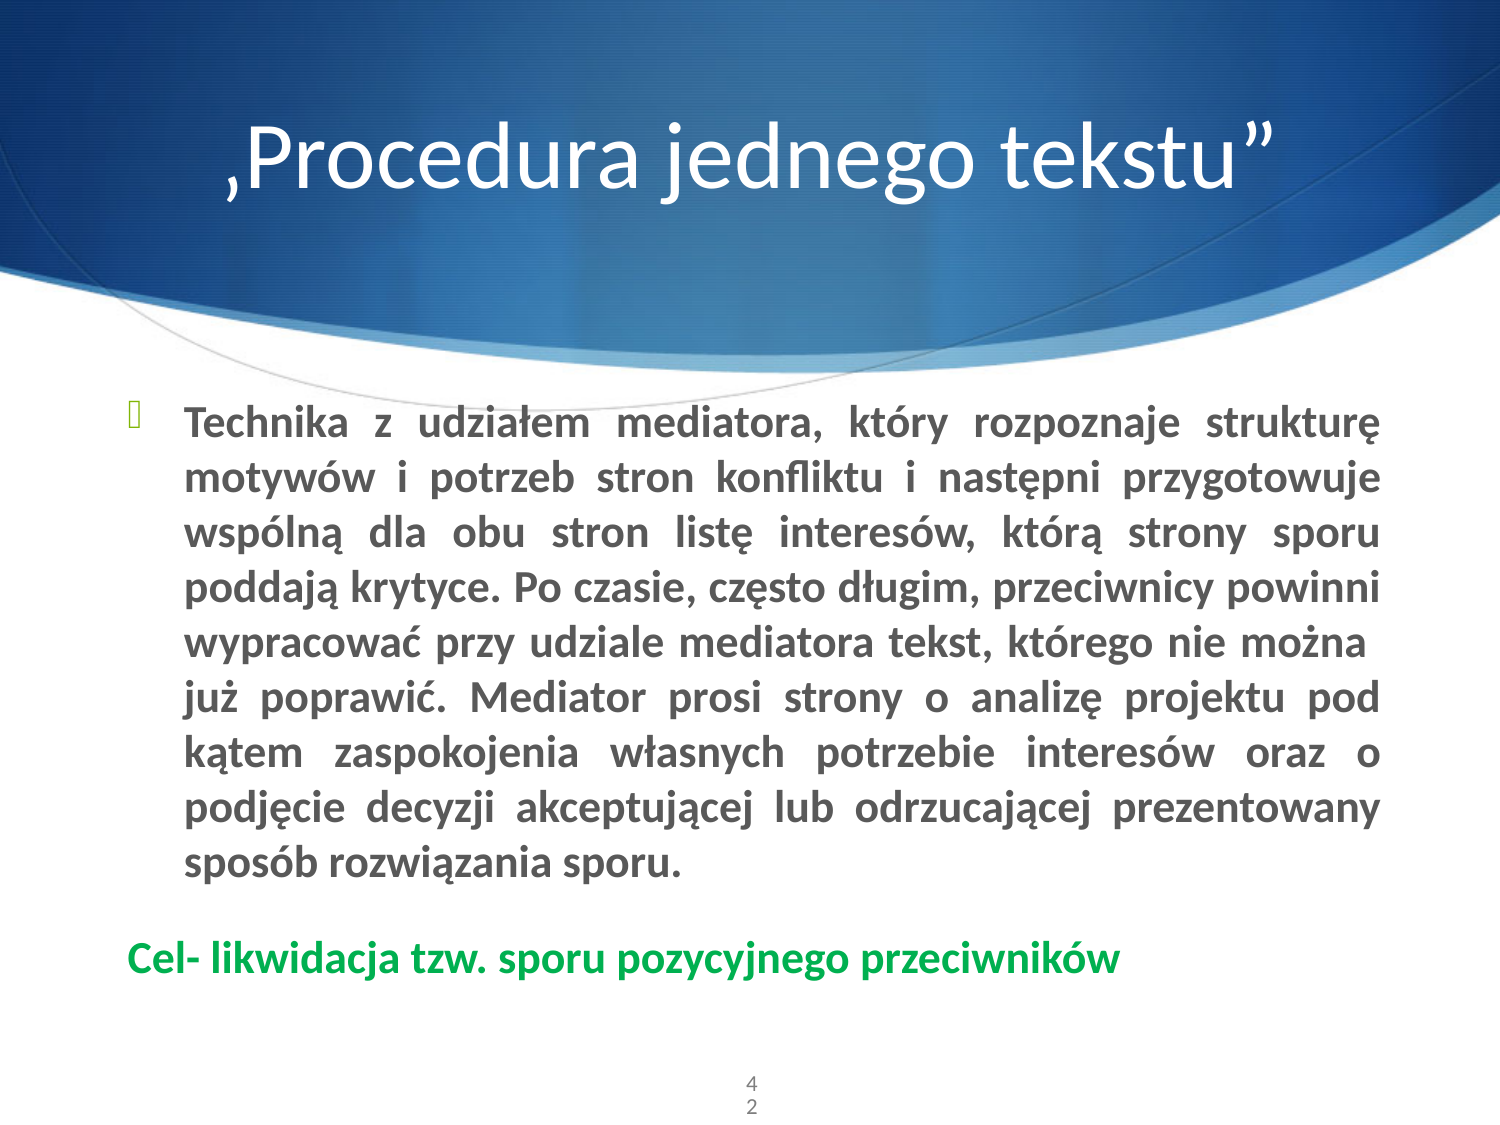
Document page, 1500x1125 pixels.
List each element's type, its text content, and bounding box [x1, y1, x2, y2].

title ‚Procedura jednego tekstu” [75, 0, 1425, 301]
picture [0, 0, 1500, 1125]
list Technika z udziałem mediatora, który rozpoznaje strukturę motywów i potrzeb stron konfliktu i następni przygotowuje wspólną dla obu stron listę interesów, którą strony sporu poddają krytyce. Po czasie, często długim, przeciwnicy powinni wypracować przy udziale mediatora tekst, którego nie można już poprawić. Mediator prosi strony o analizę projektu pod kątem zaspokojenia własnych potrzebie interesów oraz o podjęcie decyzji akceptującej lub odrzucającej prezentowany sposób rozwiązania sporu. Cel- likwidacja tzw. sporu pozycyjnego przeciwników [121, 385, 1388, 991]
slide_number 42 [730, 1062, 769, 1103]
